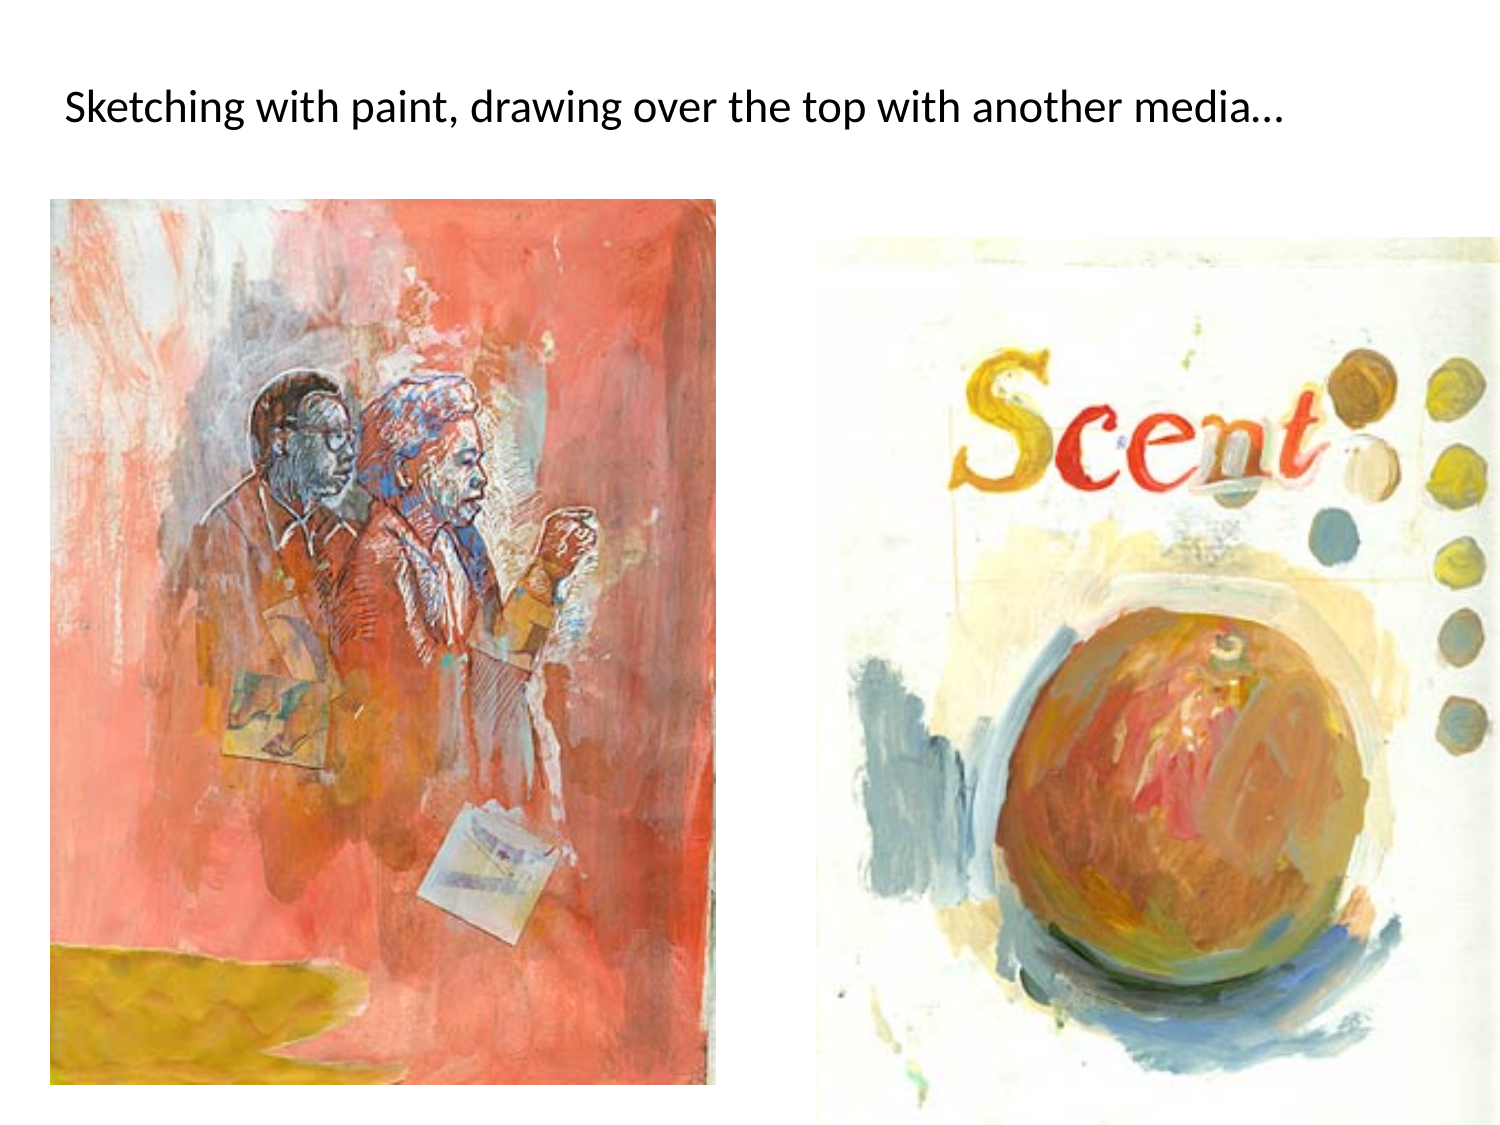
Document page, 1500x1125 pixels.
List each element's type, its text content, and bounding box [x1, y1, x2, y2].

picture [816, 237, 1500, 1125]
title Sketching with paint, drawing over the top with another media… [0, 45, 1350, 163]
picture [49, 199, 717, 1086]
